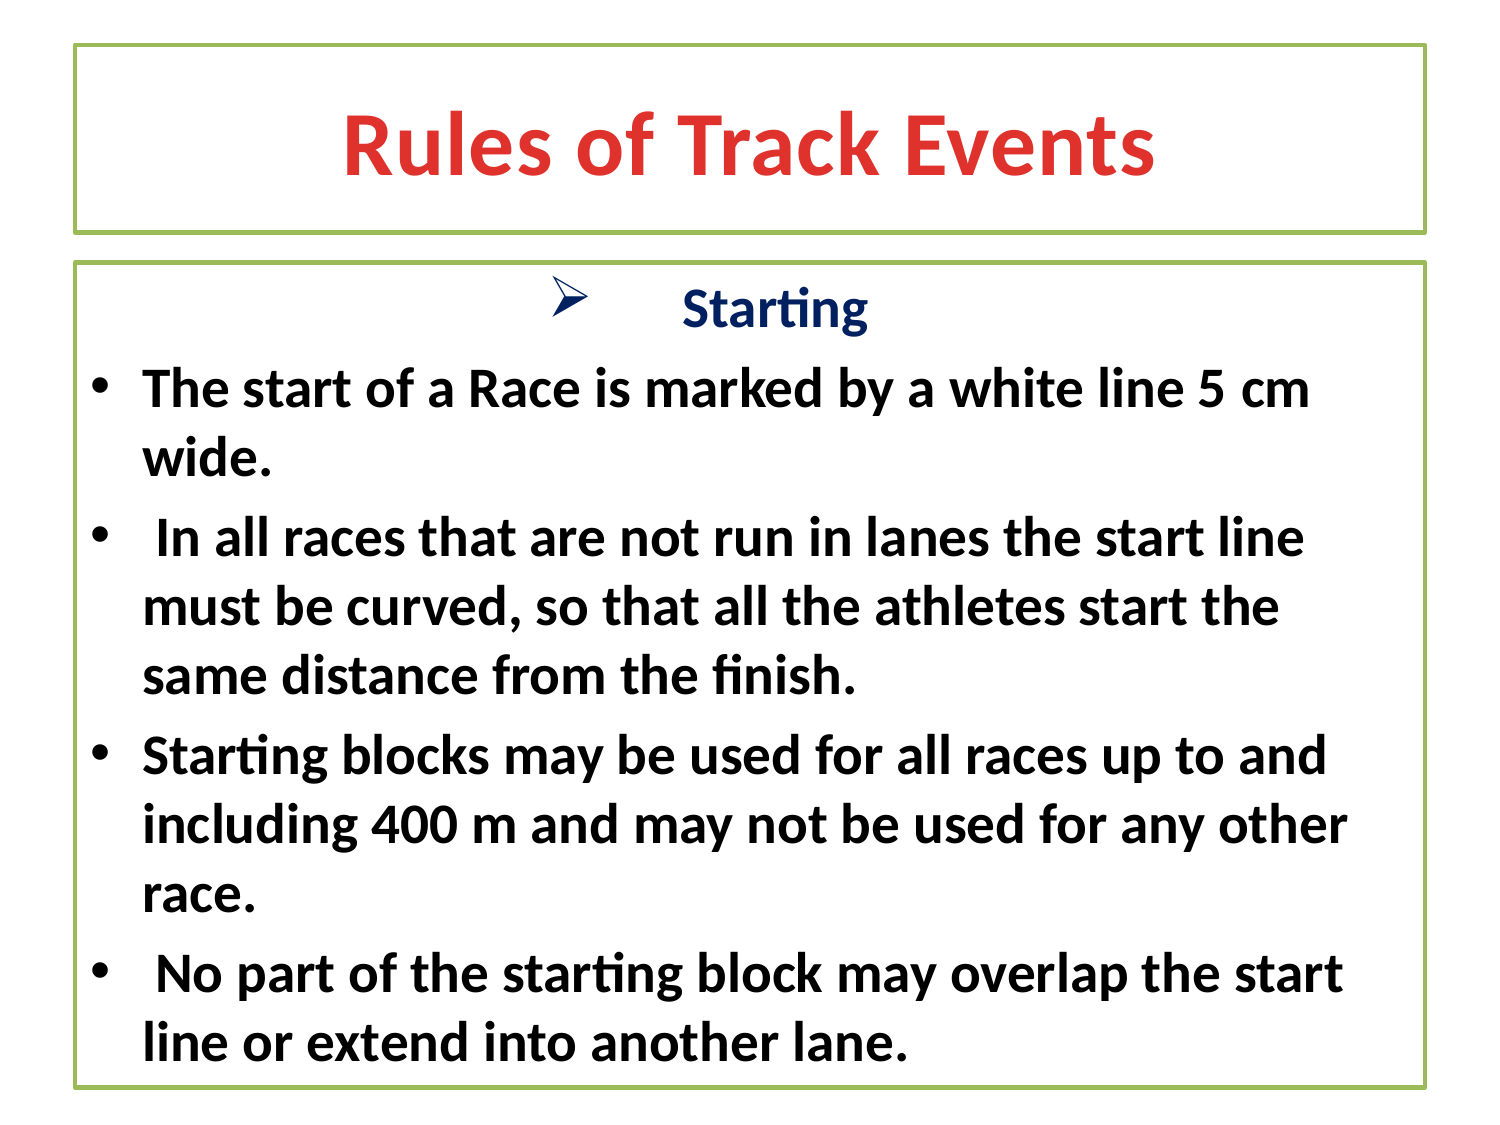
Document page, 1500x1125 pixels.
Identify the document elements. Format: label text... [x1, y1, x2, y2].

list Starting The start of a Race is marked by a white line 5 cm wide. In all races that are not run in lanes the start line must be curved, so that all the athletes start the same distance from the finish. Starting blocks may be used for all races up to and including 400 m and may not be used for any other race. No part of the starting block may overlap the start line or extend into another lane. [73, 260, 1427, 1090]
title Rules of Track Events [73, 43, 1427, 235]
